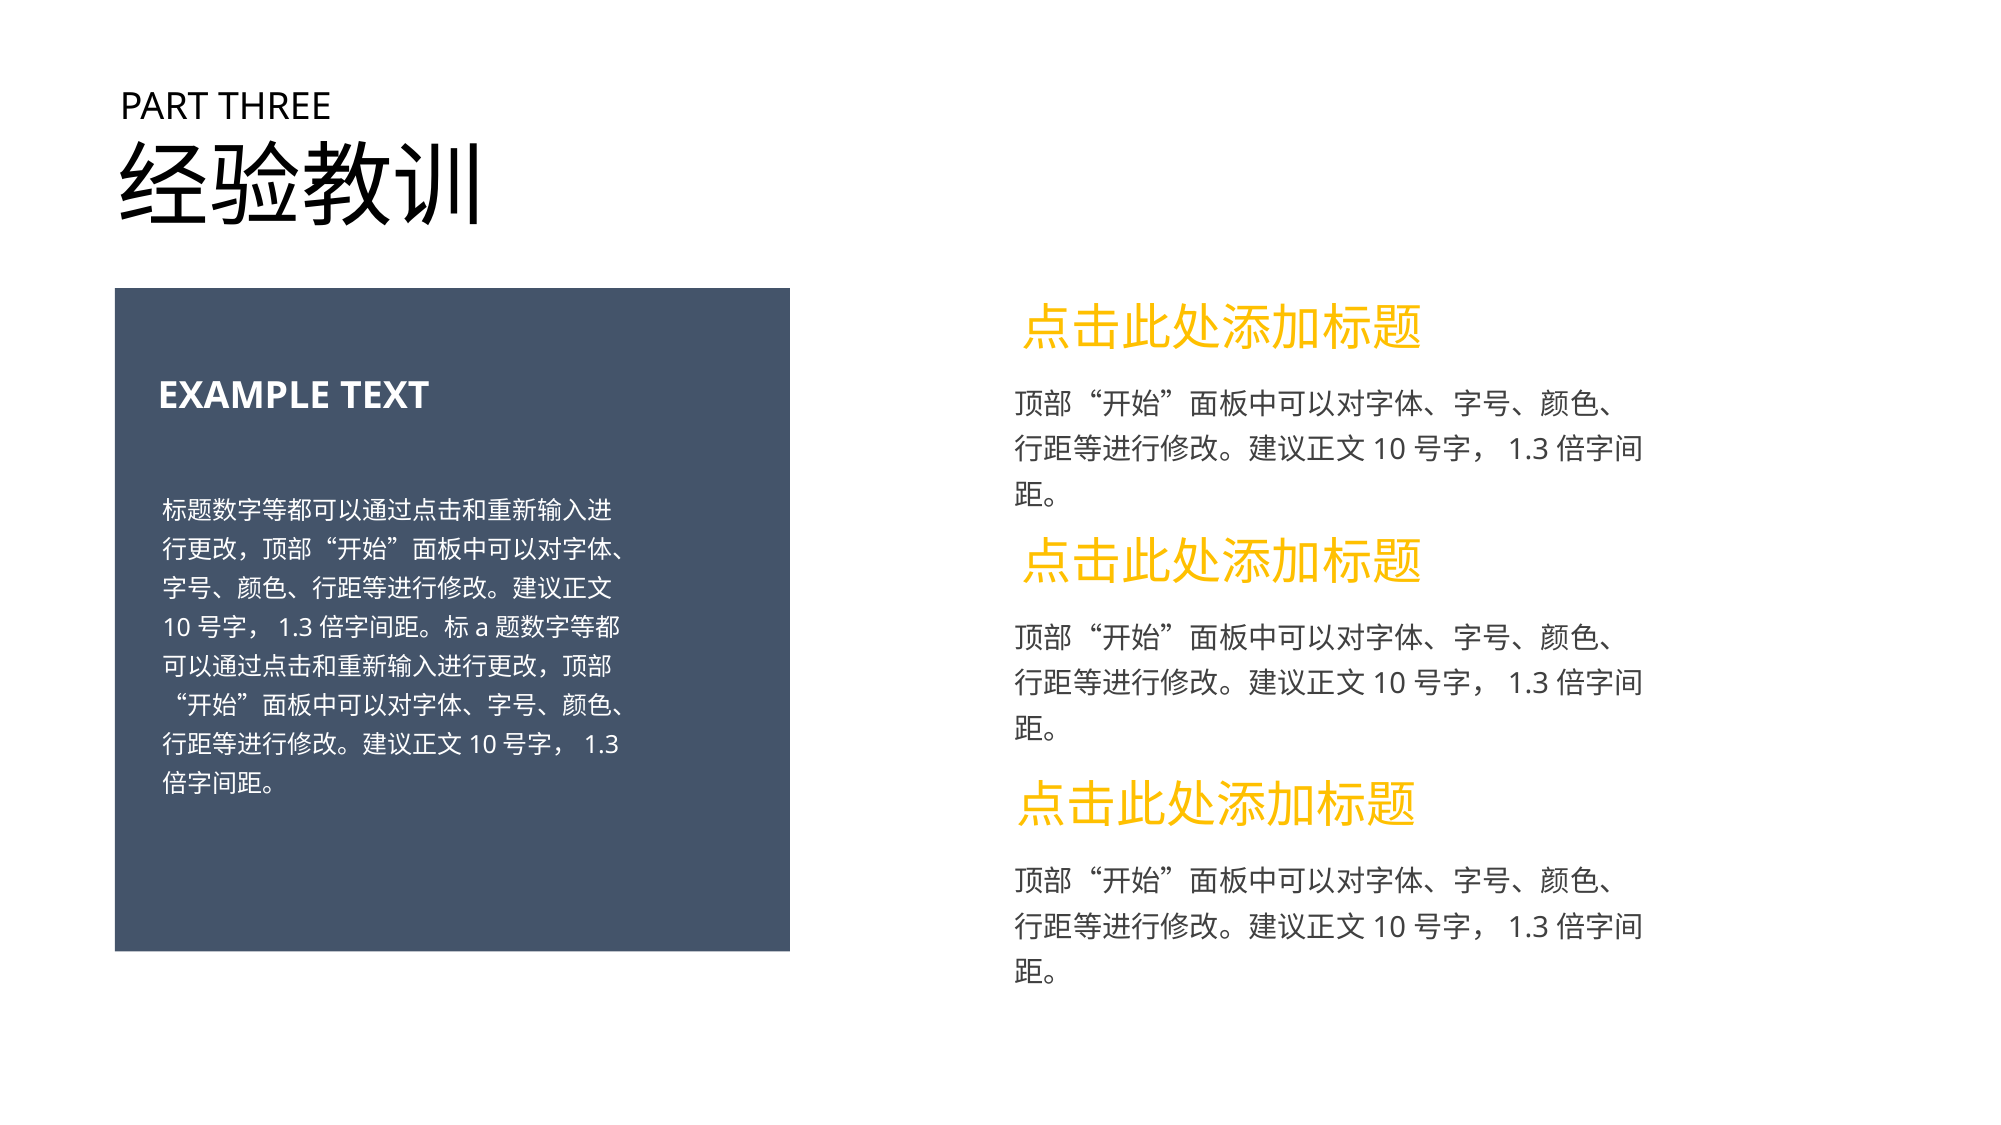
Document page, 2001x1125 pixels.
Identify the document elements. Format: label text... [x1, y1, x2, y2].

text_box EXAMPLE TEXT [143, 341, 445, 424]
text_box 点击此处添加标题 [1007, 522, 1437, 597]
text_box 顶部“开始”面板中可以对字体、字号、颜色、行距等进行修改。建议正文10号字，1.3倍字间距。 [999, 844, 1664, 996]
text_box [114, 287, 791, 953]
text_box 顶部“开始”面板中可以对字体、字号、颜色、行距等进行修改。建议正文10号字，1.3倍字间距。 [999, 367, 1664, 519]
text_box PART THREE 经验教训 [85, 74, 500, 245]
text_box 标题数字等都可以通过点击和重新输入进行更改，顶部“开始”面板中可以对字体、字号、颜色、行距等进行修改。建议正文10号字，1.3倍字间距。标a题数字等都可以通过点击和重新输入进行更改，顶部“开始”面板中可以对字体、字号、颜色、行距等进行修改。建议正文10号字，1.3倍字间距。 [147, 478, 640, 844]
text_box 点击此处添加标题 [1002, 765, 1432, 841]
text_box 顶部“开始”面板中可以对字体、字号、颜色、行距等进行修改。建议正文10号字，1.3倍字间距。 [999, 601, 1664, 753]
text_box 点击此处添加标题 [1007, 288, 1437, 363]
